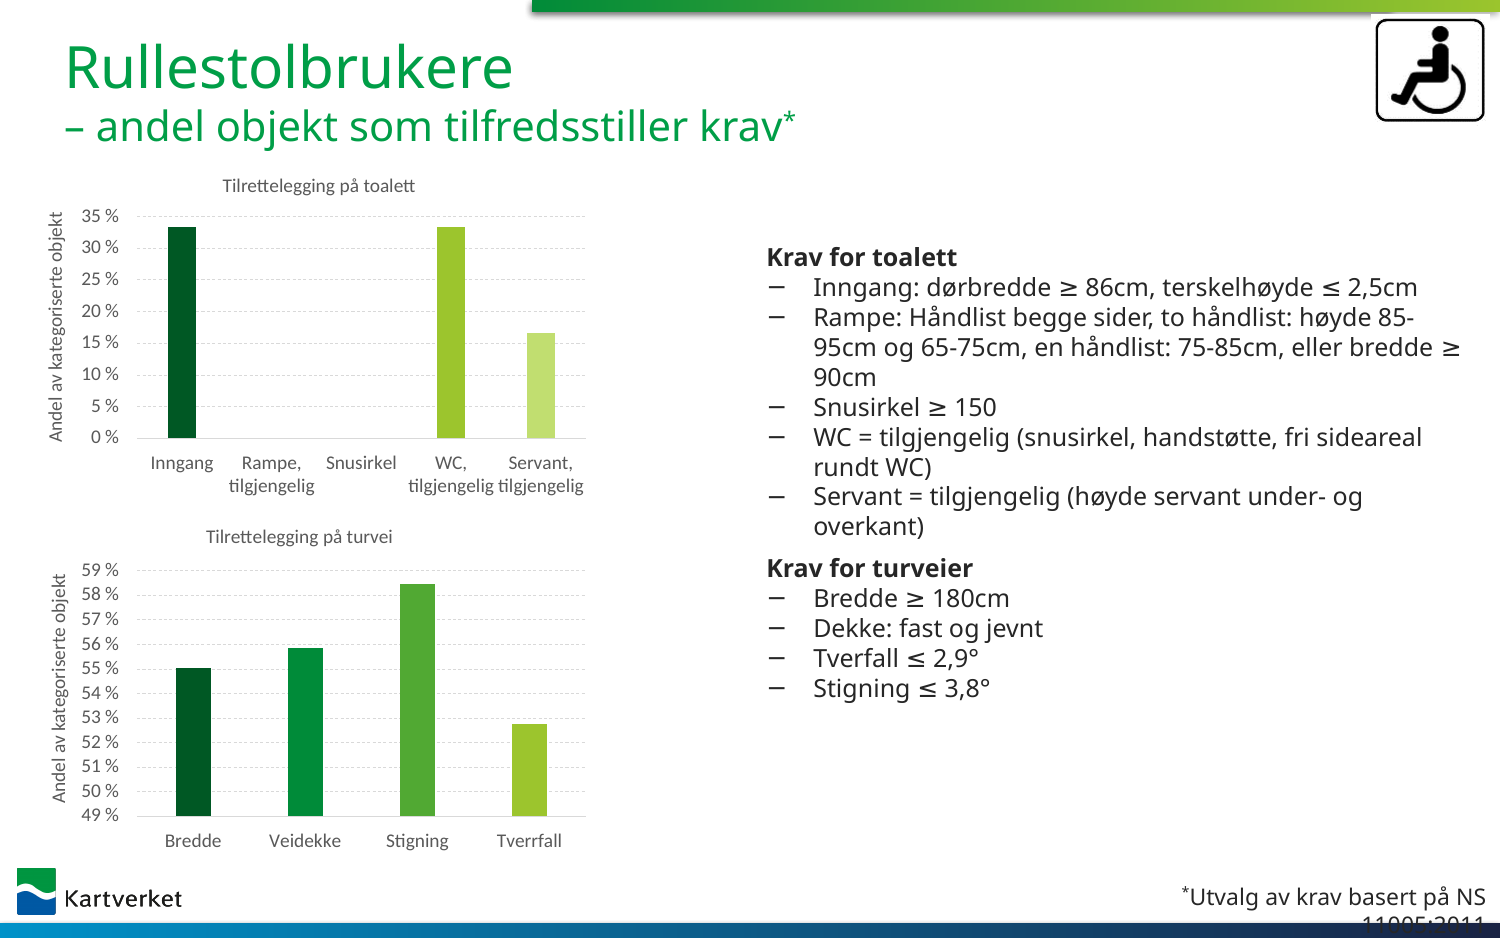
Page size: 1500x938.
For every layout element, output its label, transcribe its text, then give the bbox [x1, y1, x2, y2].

text_box Rullestolbrukere – andel objekt som tilfredsstiller krav* [49, 14, 1431, 158]
picture [1371, 13, 1491, 127]
text_box Krav for turveier Bredde ≥ 180cm Dekke: fast og jevnt Tverfall ≤ 2,9° Stigning ≤ 3,8° [751, 545, 1483, 710]
text_box Krav for toalett Inngang: dørbredde ≥ 86cm, terskelhøyde ≤ 2,5cm Rampe: Håndlist begge sider, to håndlist: høyde 85-95cm og 65-75cm, en håndlist: 75-85cm, eller bredde ≥ 90cm Snusirkel ≥ 150 WC = tilgjengelig (snusirkel, handstøtte, fri sideareal rundt WC) Servant = tilgjengelig (høyde servant under- og overkant) [751, 234, 1483, 545]
picture [41, 166, 598, 505]
text_box *Utvalg av krav basert på NS 11005:2011 [1068, 873, 1500, 938]
picture [41, 520, 597, 859]
